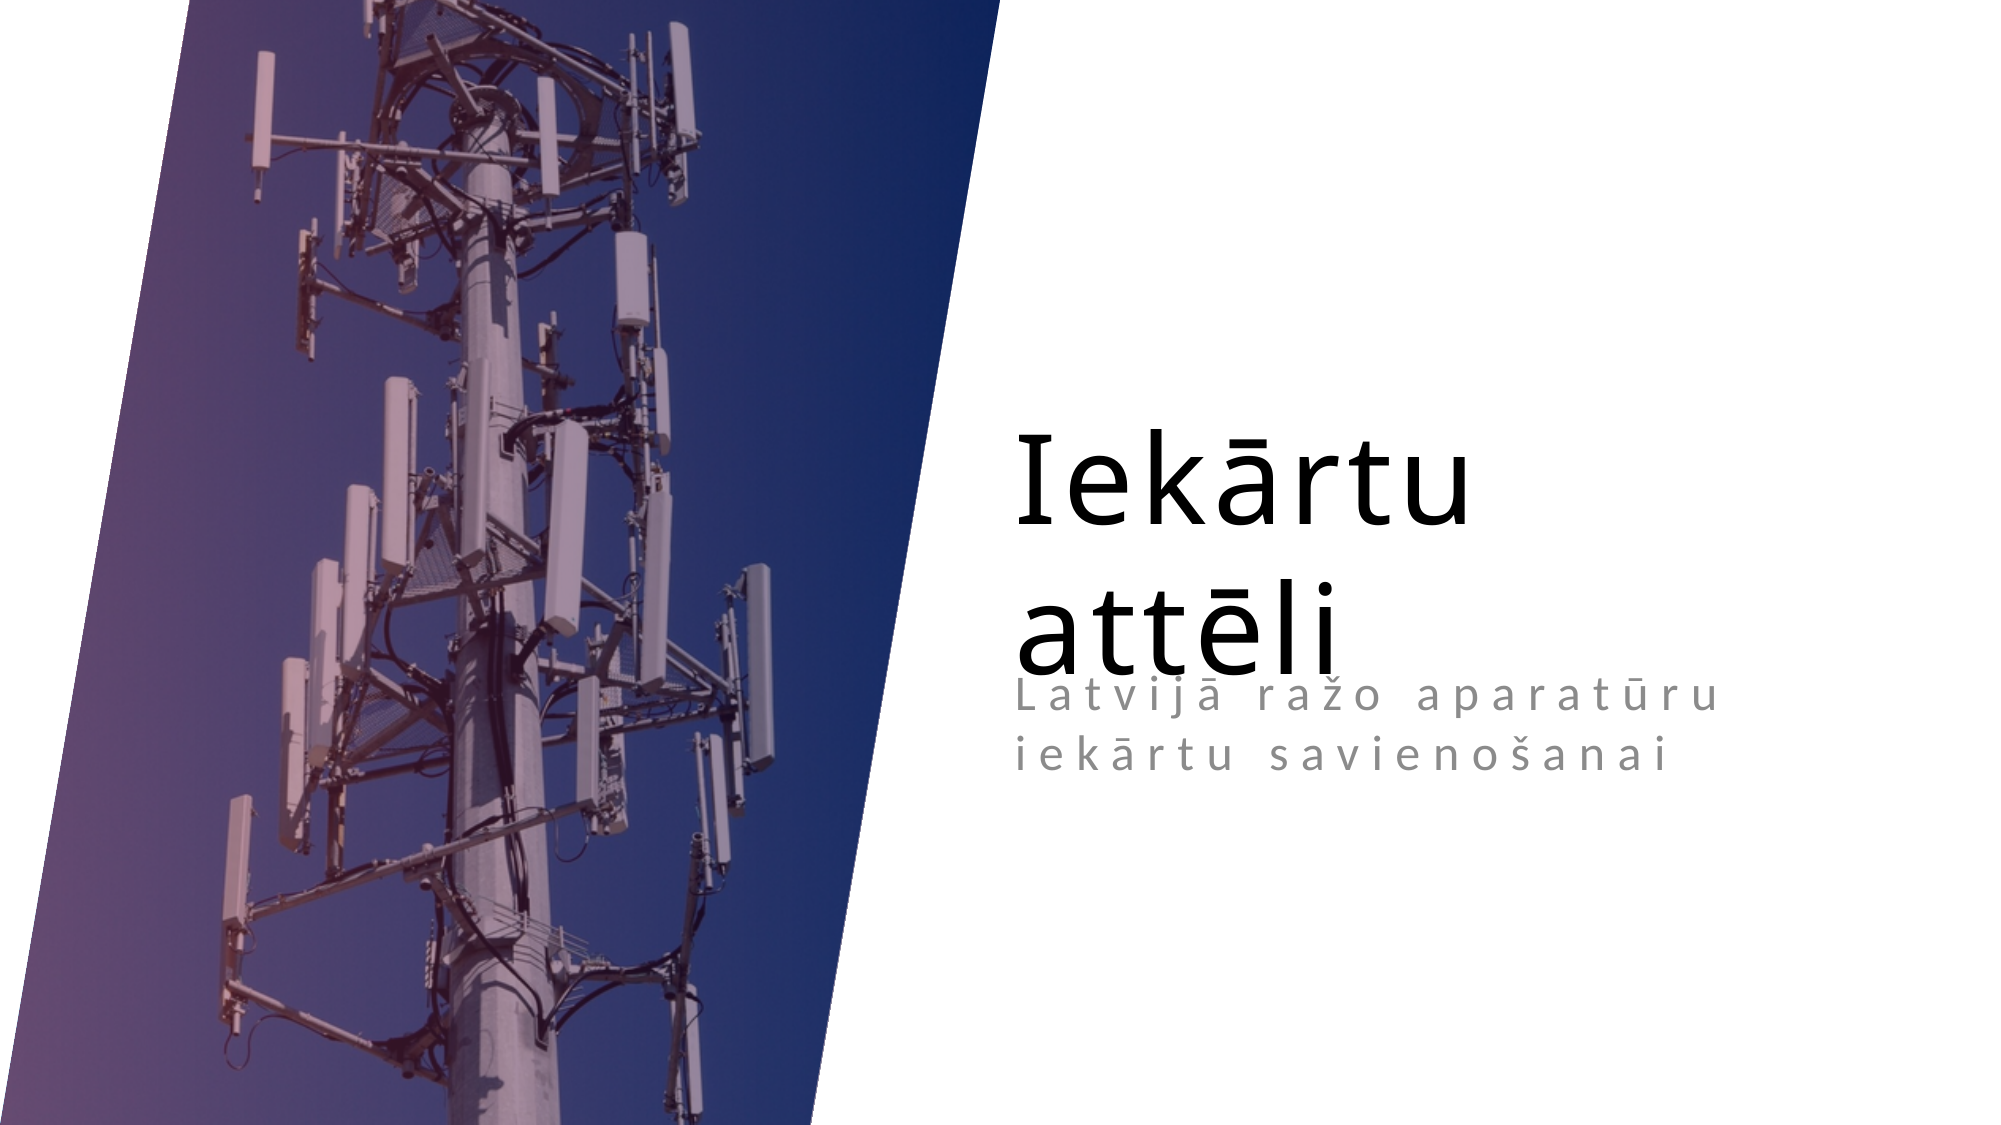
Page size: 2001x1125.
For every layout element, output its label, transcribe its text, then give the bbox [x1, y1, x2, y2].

list Latvijā ražo aparatūru iekārtu savienošanai [1000, 690, 1862, 751]
picture [0, 0, 1000, 1125]
title Iekārtu attēli [1000, 413, 1862, 686]
